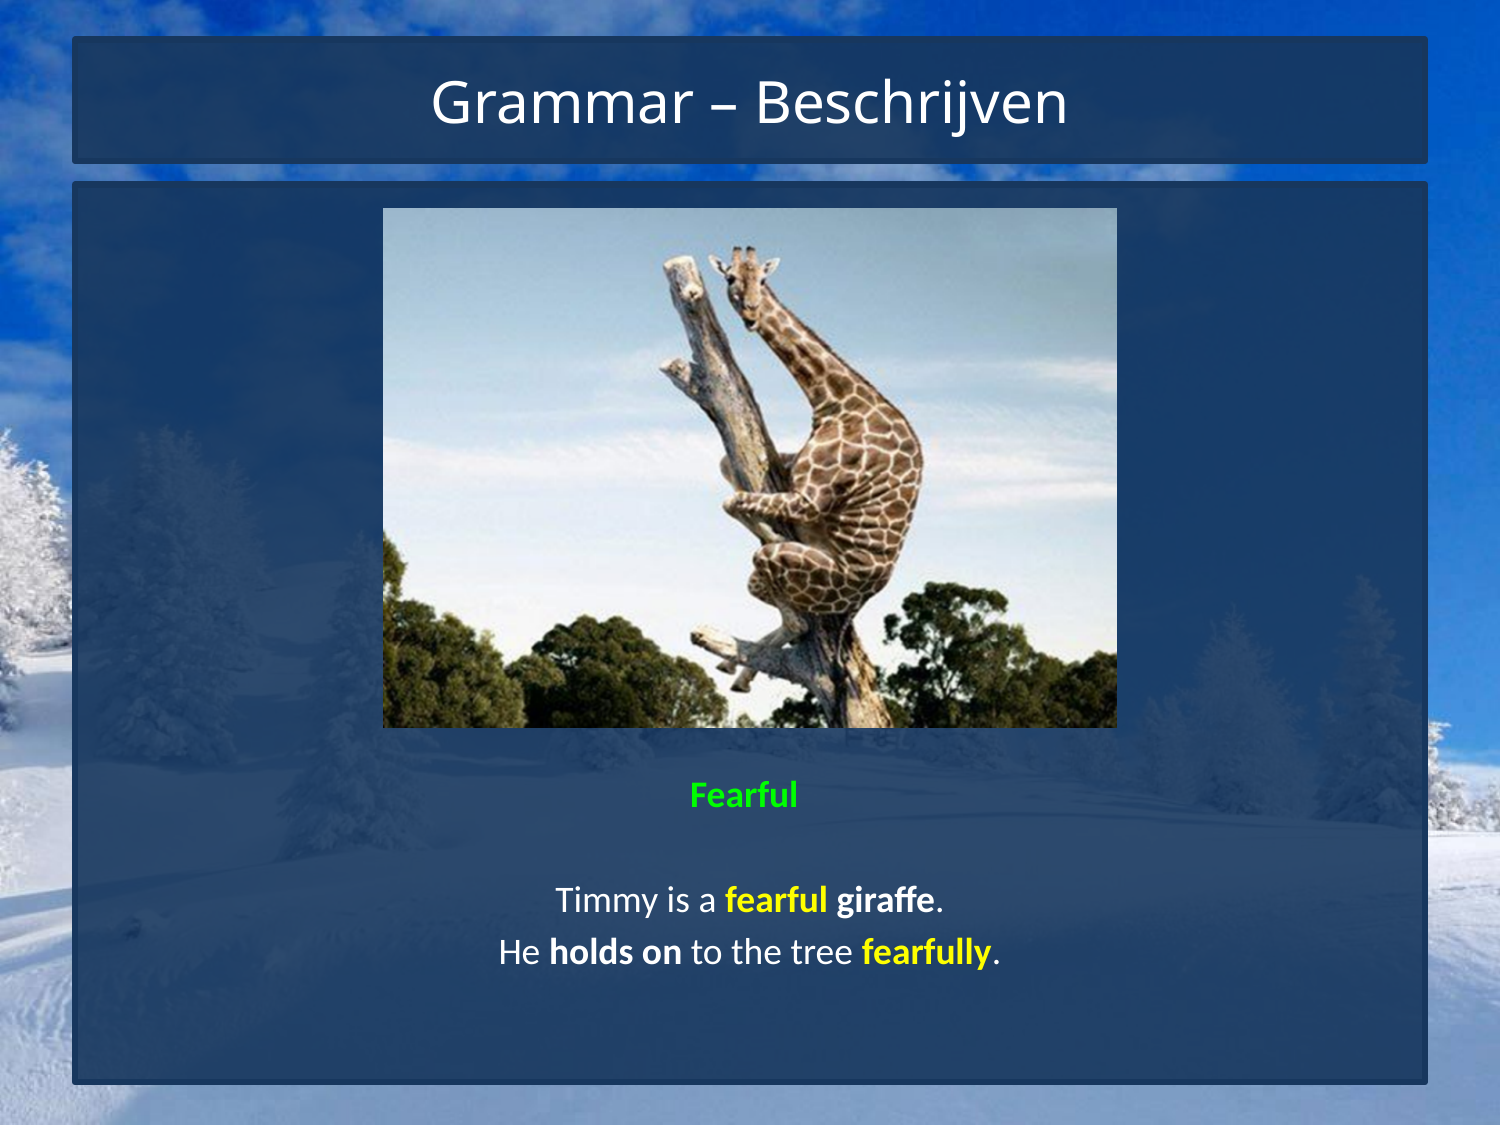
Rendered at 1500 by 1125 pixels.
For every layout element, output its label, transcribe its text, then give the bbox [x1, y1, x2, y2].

list Fearful Timmy is a fearful giraffe. He holds on to the tree fearfully. [72, 181, 1428, 1085]
picture [0, 0, 1500, 1125]
title Grammar – Beschrijven [72, 36, 1428, 164]
